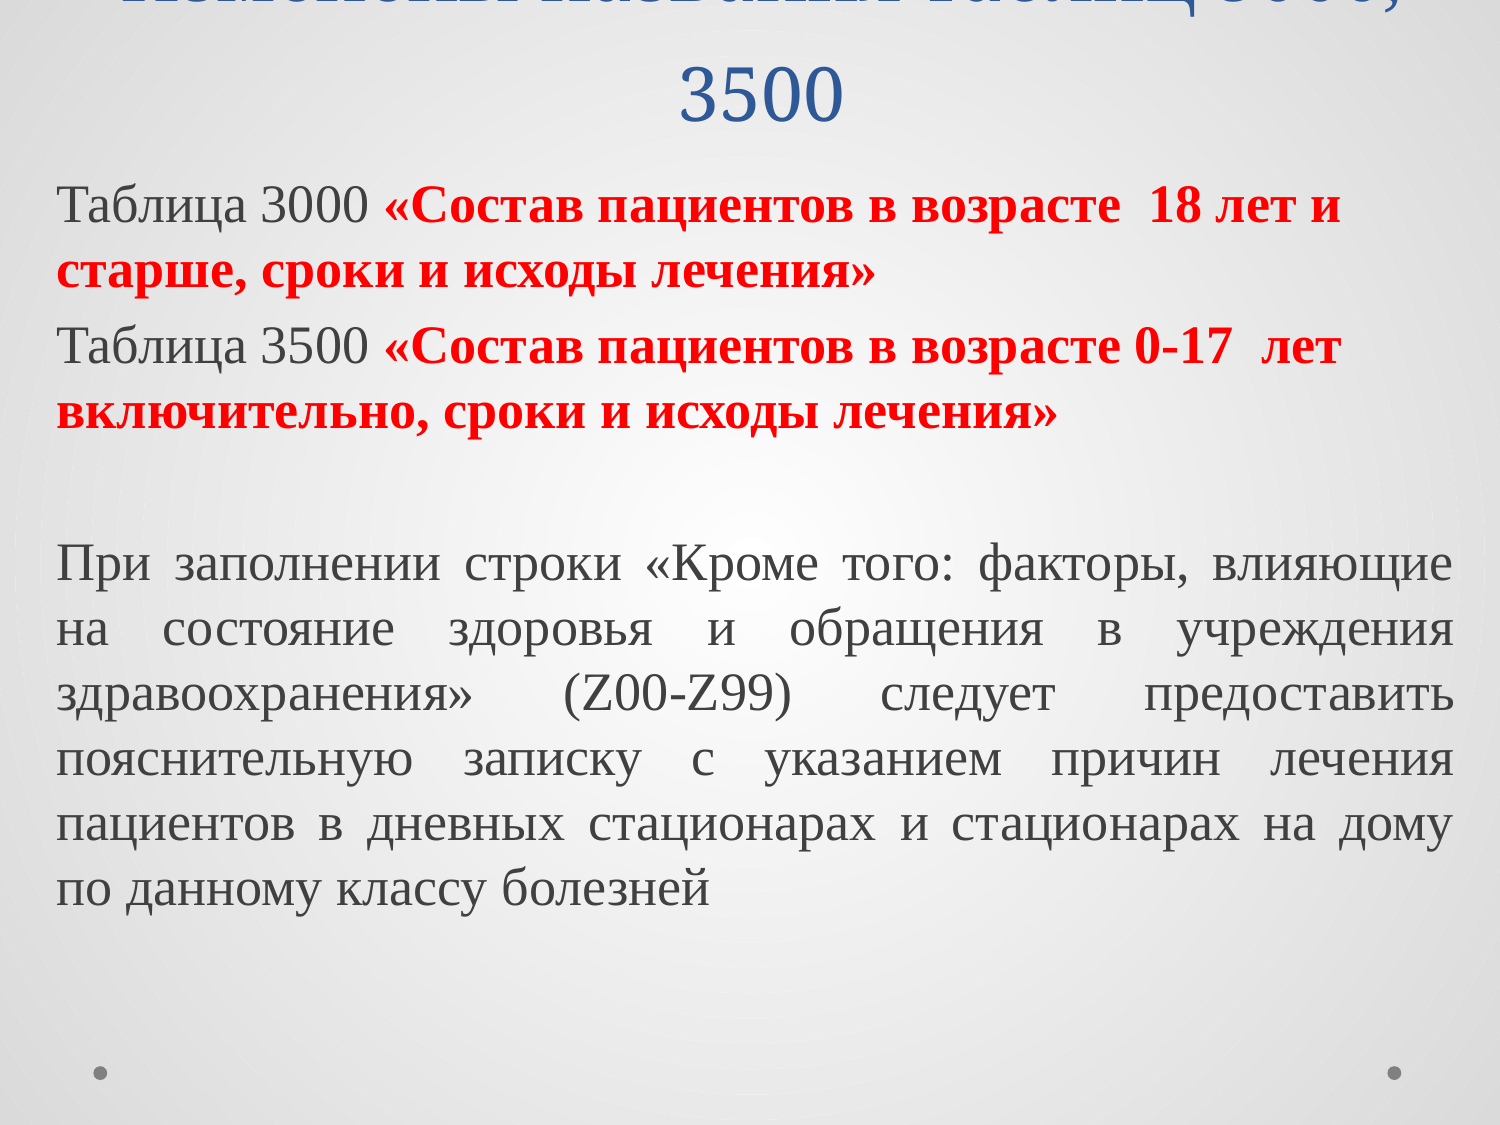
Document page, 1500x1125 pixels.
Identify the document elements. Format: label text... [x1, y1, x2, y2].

list Таблица 3000 «Состав пациентов в возрасте 18 лет и старше, сроки и исходы лечения» Таблица 3500 «Состав пациентов в возрасте 0-17 лет включительно, сроки и исходы лечения» При заполнении строки «Кроме того: факторы, влияющие на состояние здоровья и обращения в учреждения здравоохранения» (Z00-Z99) следует предоставить пояснительную записку с указанием причин лечения пациентов в дневных стационарах и стационарах на дому по данному классу болезней [41, 160, 1471, 1005]
title Изменены названия таблиц 3000, 3500 [53, 30, 1471, 145]
